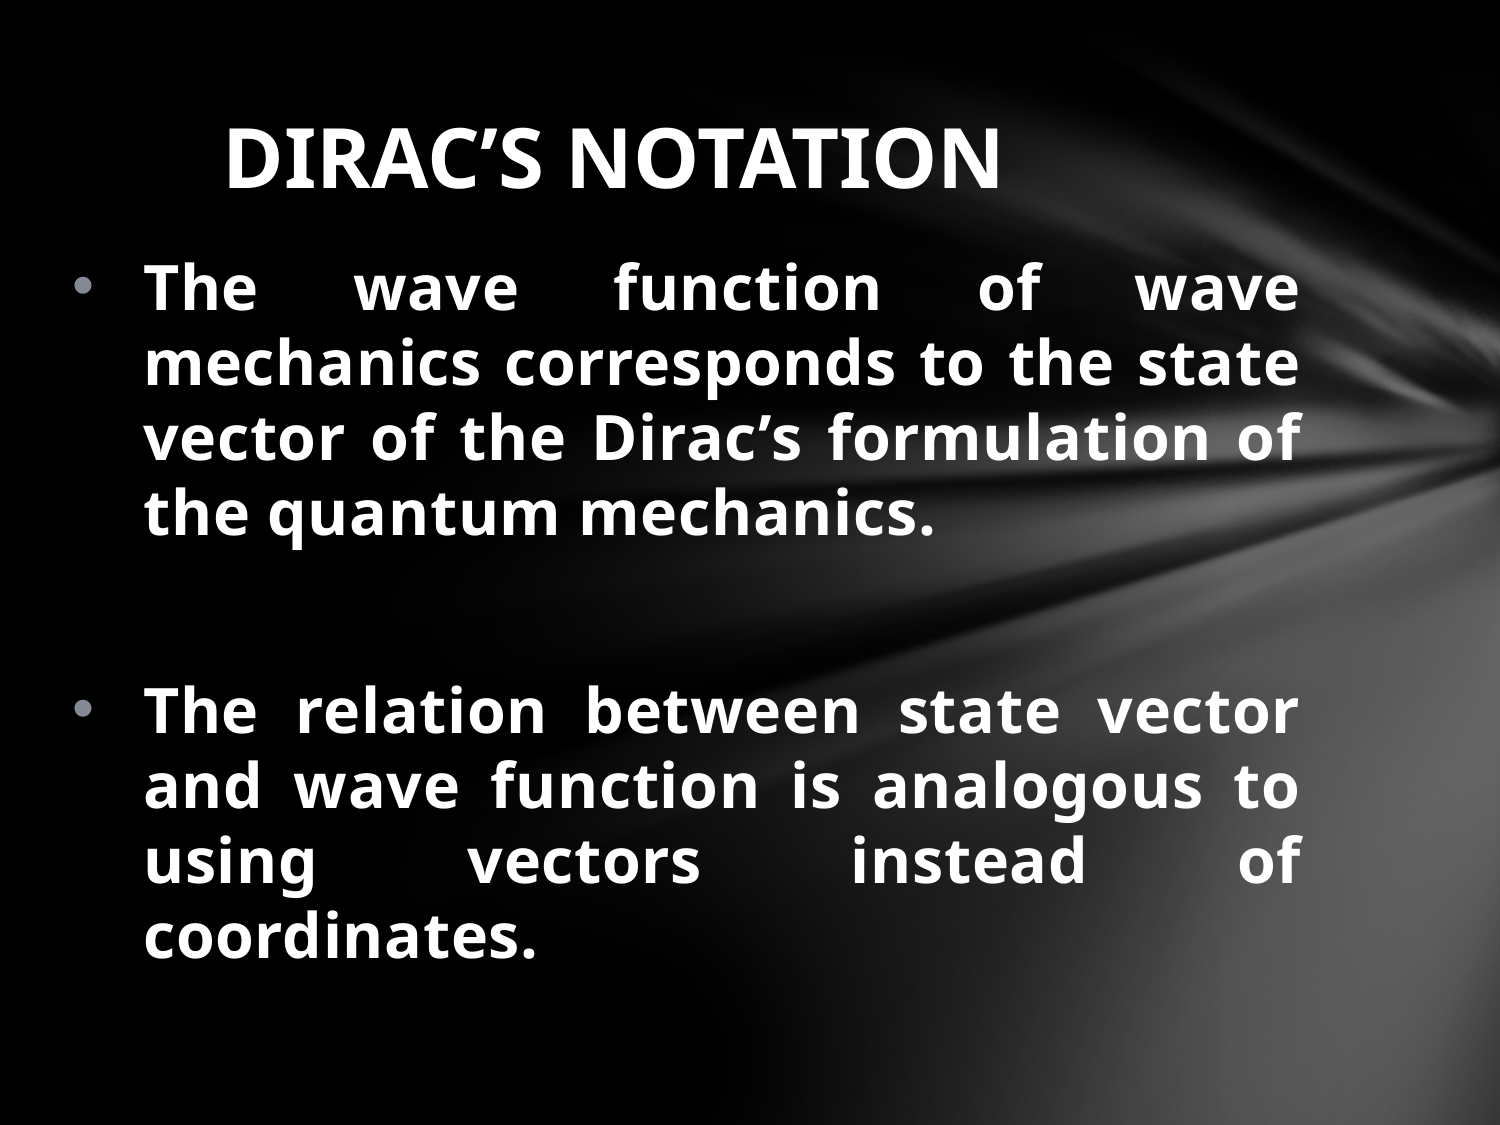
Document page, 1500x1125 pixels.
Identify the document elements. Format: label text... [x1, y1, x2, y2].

title DIRAC’S NOTATION [57, 37, 1318, 213]
list The wave function of wave mechanics corresponds to the state vector of the Dirac’s formulation of the quantum mechanics. The relation between state vector and wave function is analogous to using vectors instead of coordinates. [57, 239, 1318, 1015]
